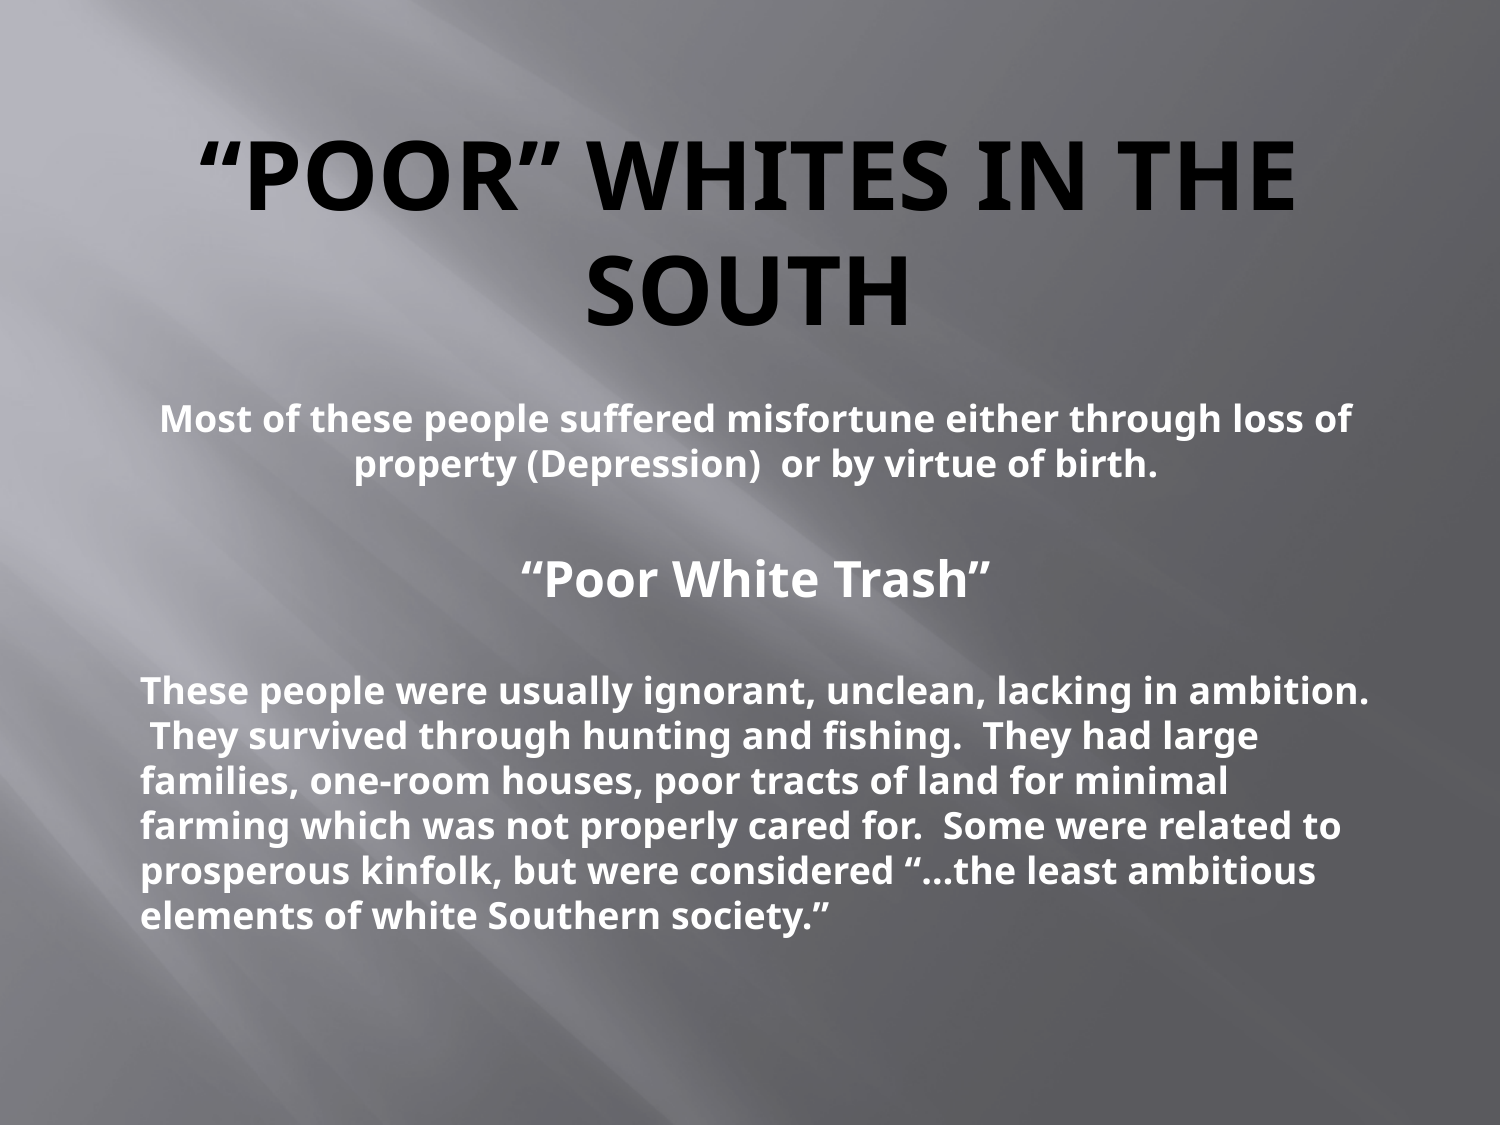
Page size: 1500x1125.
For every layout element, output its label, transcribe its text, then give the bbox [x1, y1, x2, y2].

subtitle Most of these people suffered misfortune either through loss of property (Depression) or by virtue of birth. “Poor White Trash” These people were usually ignorant, unclean, lacking in ambition. They survived through hunting and fishing. They had large families, one-room houses, poor tracts of land for minimal farming which was not properly cared for. Some were related to prosperous kinfolk, but were considered “…the least ambitious elements of white Southern society.” [125, 387, 1388, 975]
title “Poor” Whites in the South [112, 112, 1388, 345]
